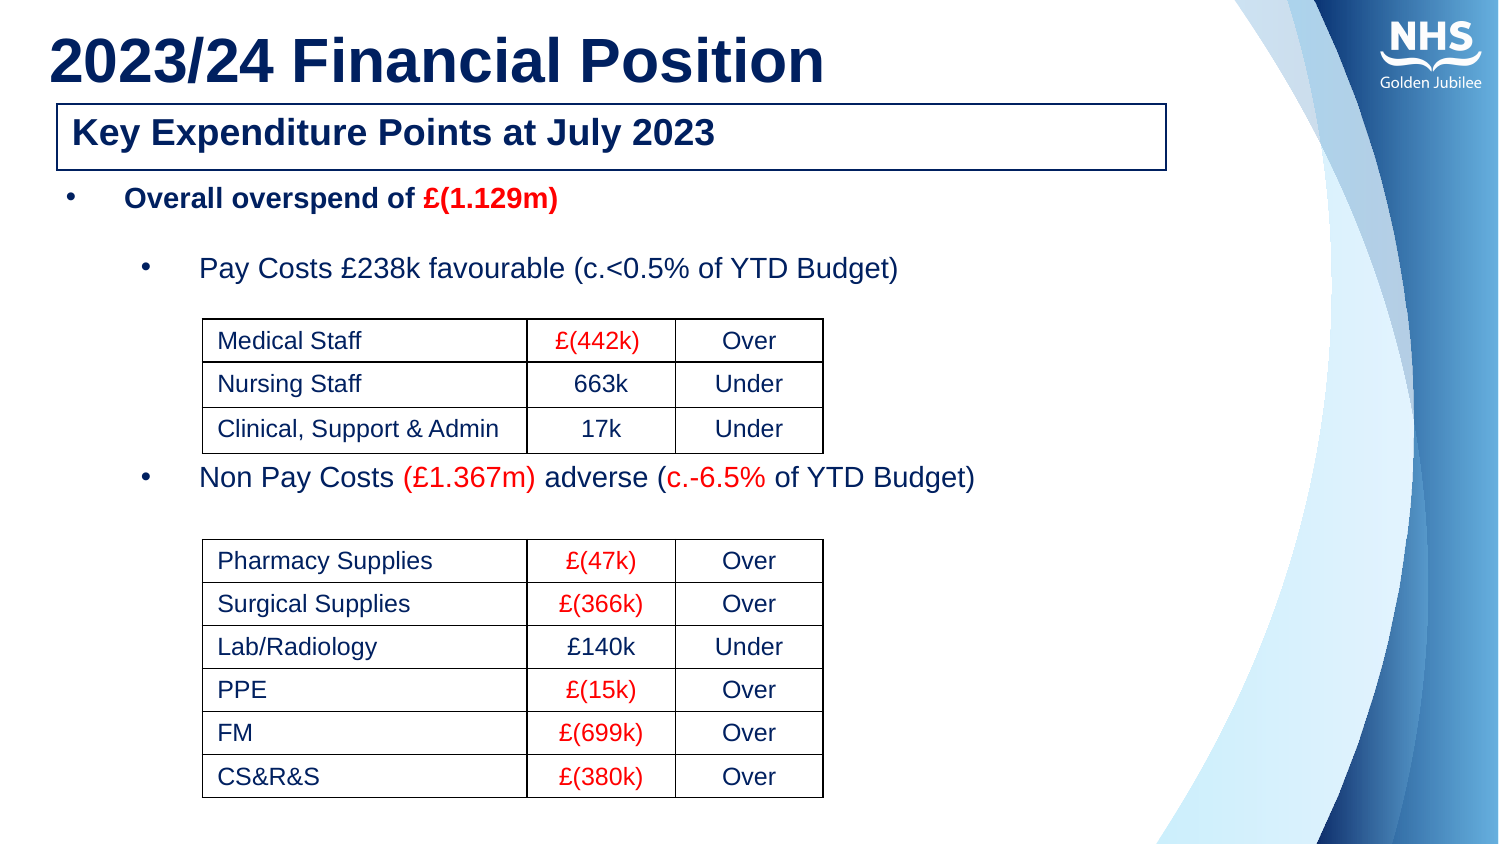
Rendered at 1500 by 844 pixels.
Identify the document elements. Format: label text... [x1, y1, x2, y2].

table_header Over [676, 540, 822, 582]
table_cell £(380k) [528, 755, 675, 797]
table_cell Over [676, 755, 822, 797]
table_cell £(366k) [528, 583, 675, 625]
table_cell £(699k) [528, 712, 675, 754]
table_cell £140k [528, 626, 675, 668]
table_header £(442k) [528, 320, 675, 361]
table_cell FM [203, 712, 526, 754]
table_cell 663k [528, 363, 675, 407]
table_cell Over [676, 712, 822, 754]
picture [1380, 21, 1482, 92]
table_header Over [676, 320, 822, 361]
table_cell Over [676, 583, 822, 625]
table_cell Over [676, 669, 822, 711]
table_cell Clinical, Support & Admin [203, 408, 526, 453]
table_header Key Expenditure Points at July 2023 [58, 105, 1165, 169]
table_cell Lab/Radiology [203, 626, 526, 668]
table_header £(47k) [528, 540, 675, 582]
table_cell £(15k) [528, 669, 675, 711]
text_box Overall overspend of £(1.129m) Pay Costs £238k favourable (c.<0.5% of YTD Budget) Non Pay Costs (£1.367m) adverse (c.-6.5% of YTD Budget) [49, 179, 1336, 844]
table_cell CS&R&S [203, 755, 526, 797]
table_cell 17k [528, 408, 675, 453]
table_cell Under [676, 363, 822, 407]
table_header Pharmacy Supplies [203, 540, 526, 582]
table_cell Under [676, 626, 822, 668]
table_cell Surgical Supplies [203, 583, 526, 625]
title 2023/24 Financial Position [49, 23, 1064, 95]
table_cell Nursing Staff [203, 363, 526, 407]
table_header Medical Staff [203, 320, 526, 361]
table_cell PPE [203, 669, 526, 711]
table_cell Under [676, 408, 822, 453]
